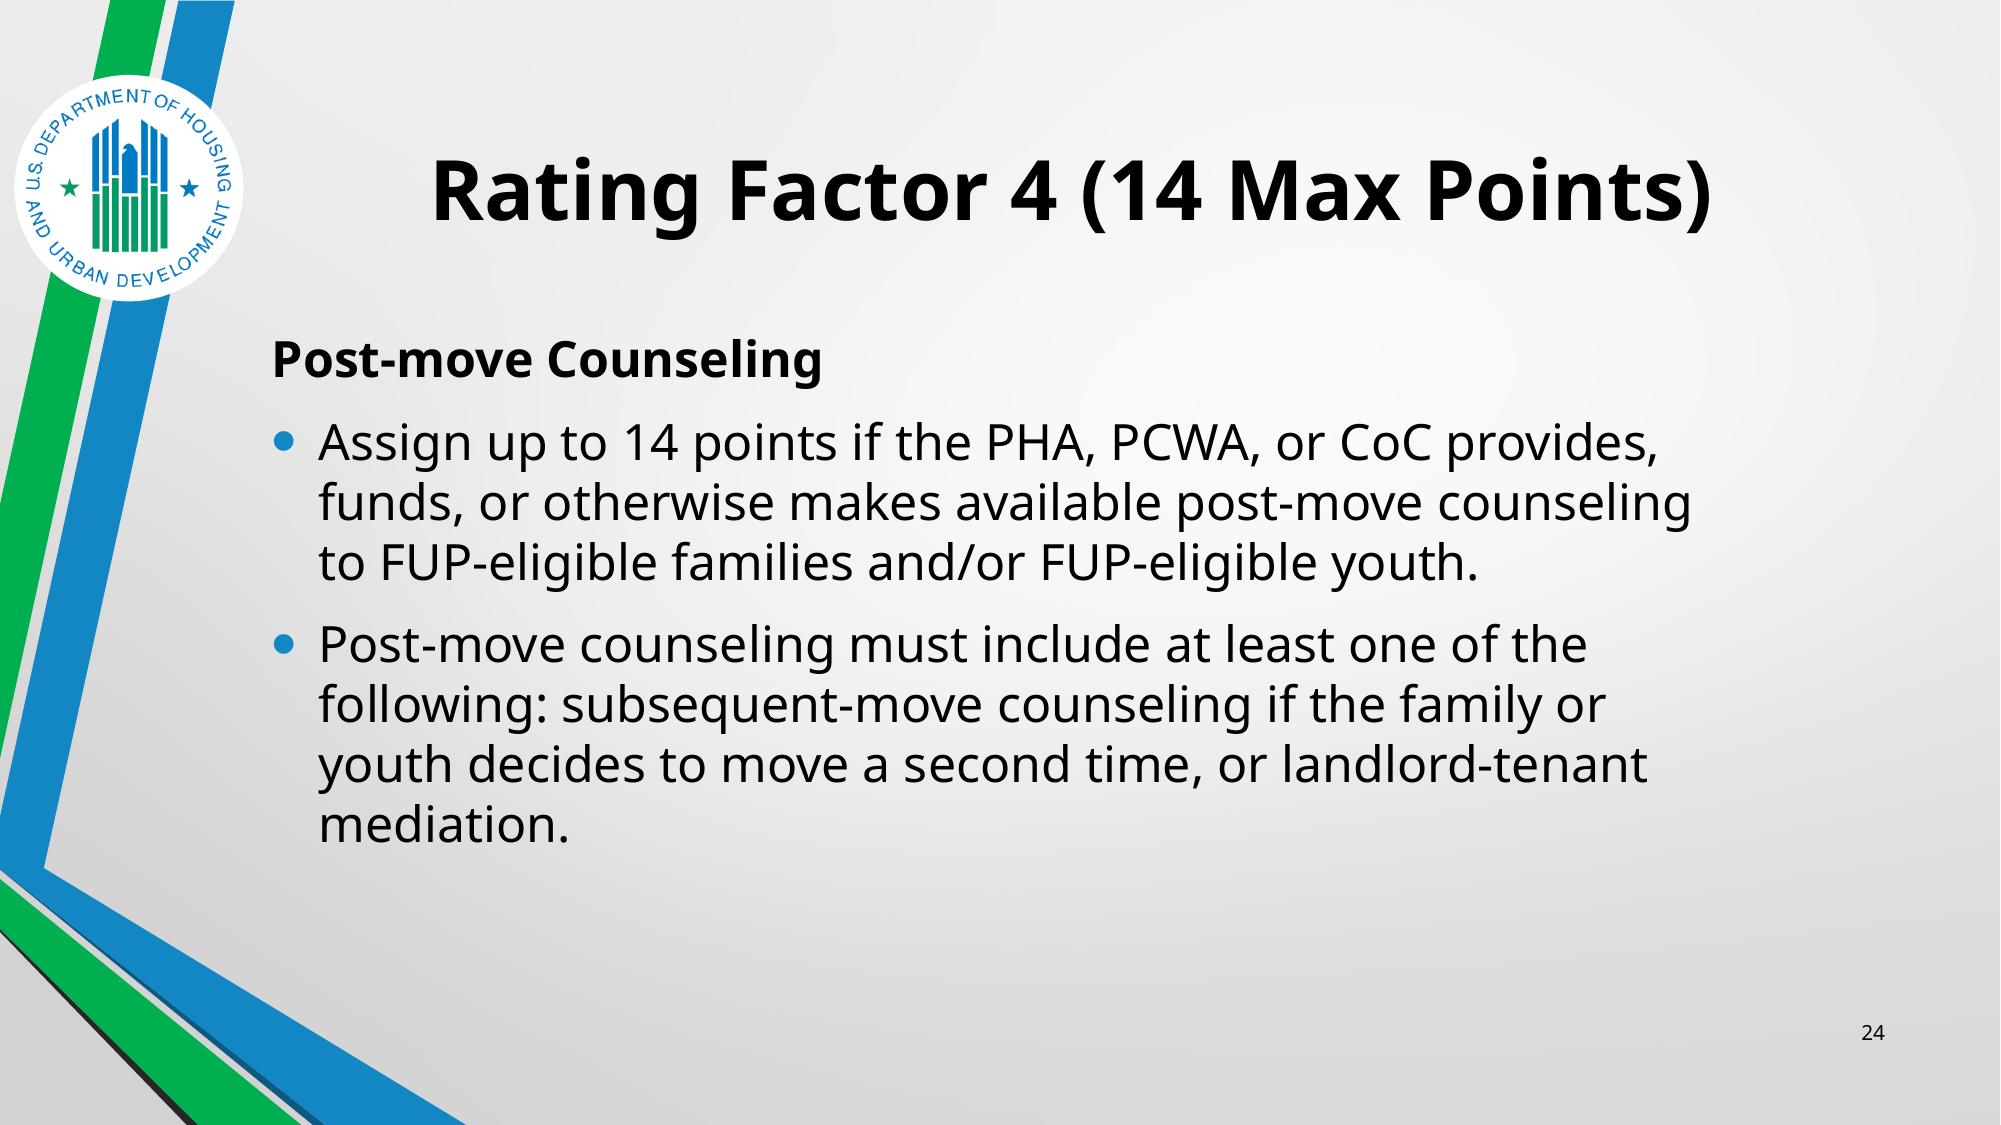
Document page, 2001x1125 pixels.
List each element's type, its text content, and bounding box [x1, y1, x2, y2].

picture [26, 89, 231, 287]
list Post-move Counseling Assign up to 14 points if the PHA, PCWA, or CoC provides, funds, or otherwise makes available post-move counseling to FUP-eligible families and/or FUP-eligible youth. Post-move counseling must include at least one of the following: subsequent-move counseling if the family or youth decides to move a second time, or landlord-tenant mediation. [256, 197, 1725, 984]
title Rating Factor 4 (14 Max Points) [229, 119, 1915, 256]
slide_number 24 [1809, 1003, 1900, 1064]
